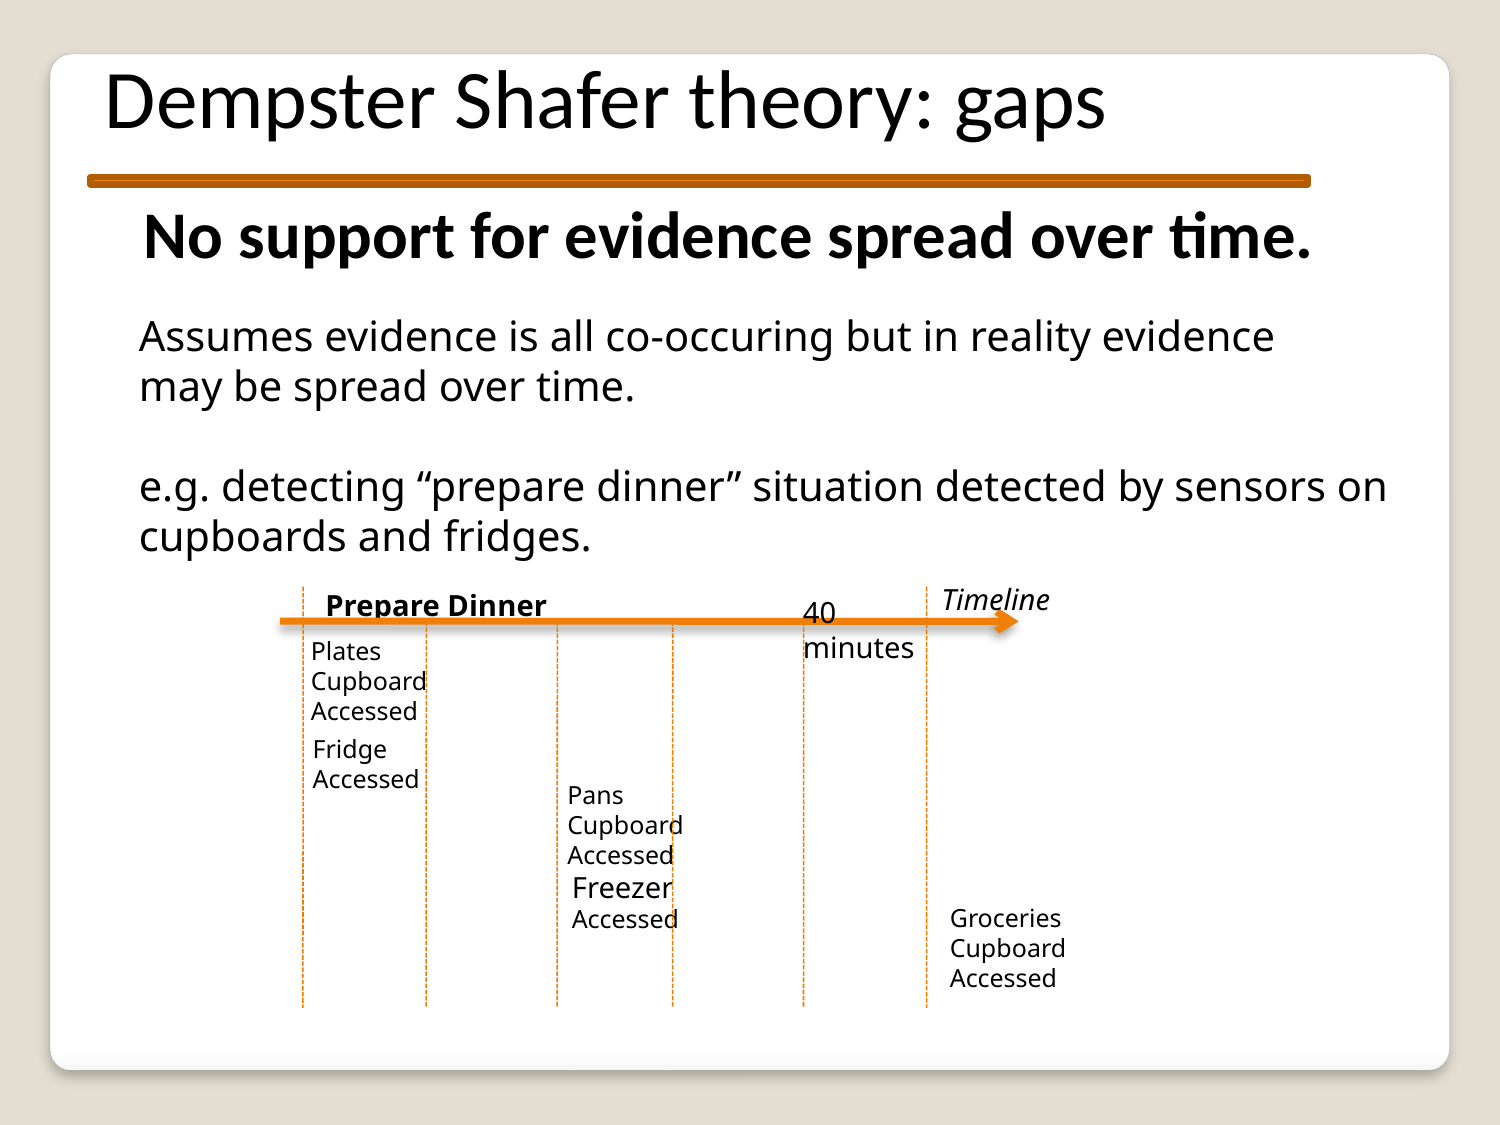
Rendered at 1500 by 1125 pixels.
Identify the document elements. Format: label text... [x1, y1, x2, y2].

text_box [279, 573, 1081, 1032]
text_box Dempster Shafer theory: gaps [90, 38, 1462, 153]
text_box No support for evidence spread over time. [128, 184, 1500, 280]
text_box Assumes evidence is all co-occuring but in reality evidence may be spread over time. e.g. detecting “prepare dinner” situation detected by sensors on cupboards and fridges. [123, 302, 1471, 628]
text_box [87, 174, 1311, 188]
